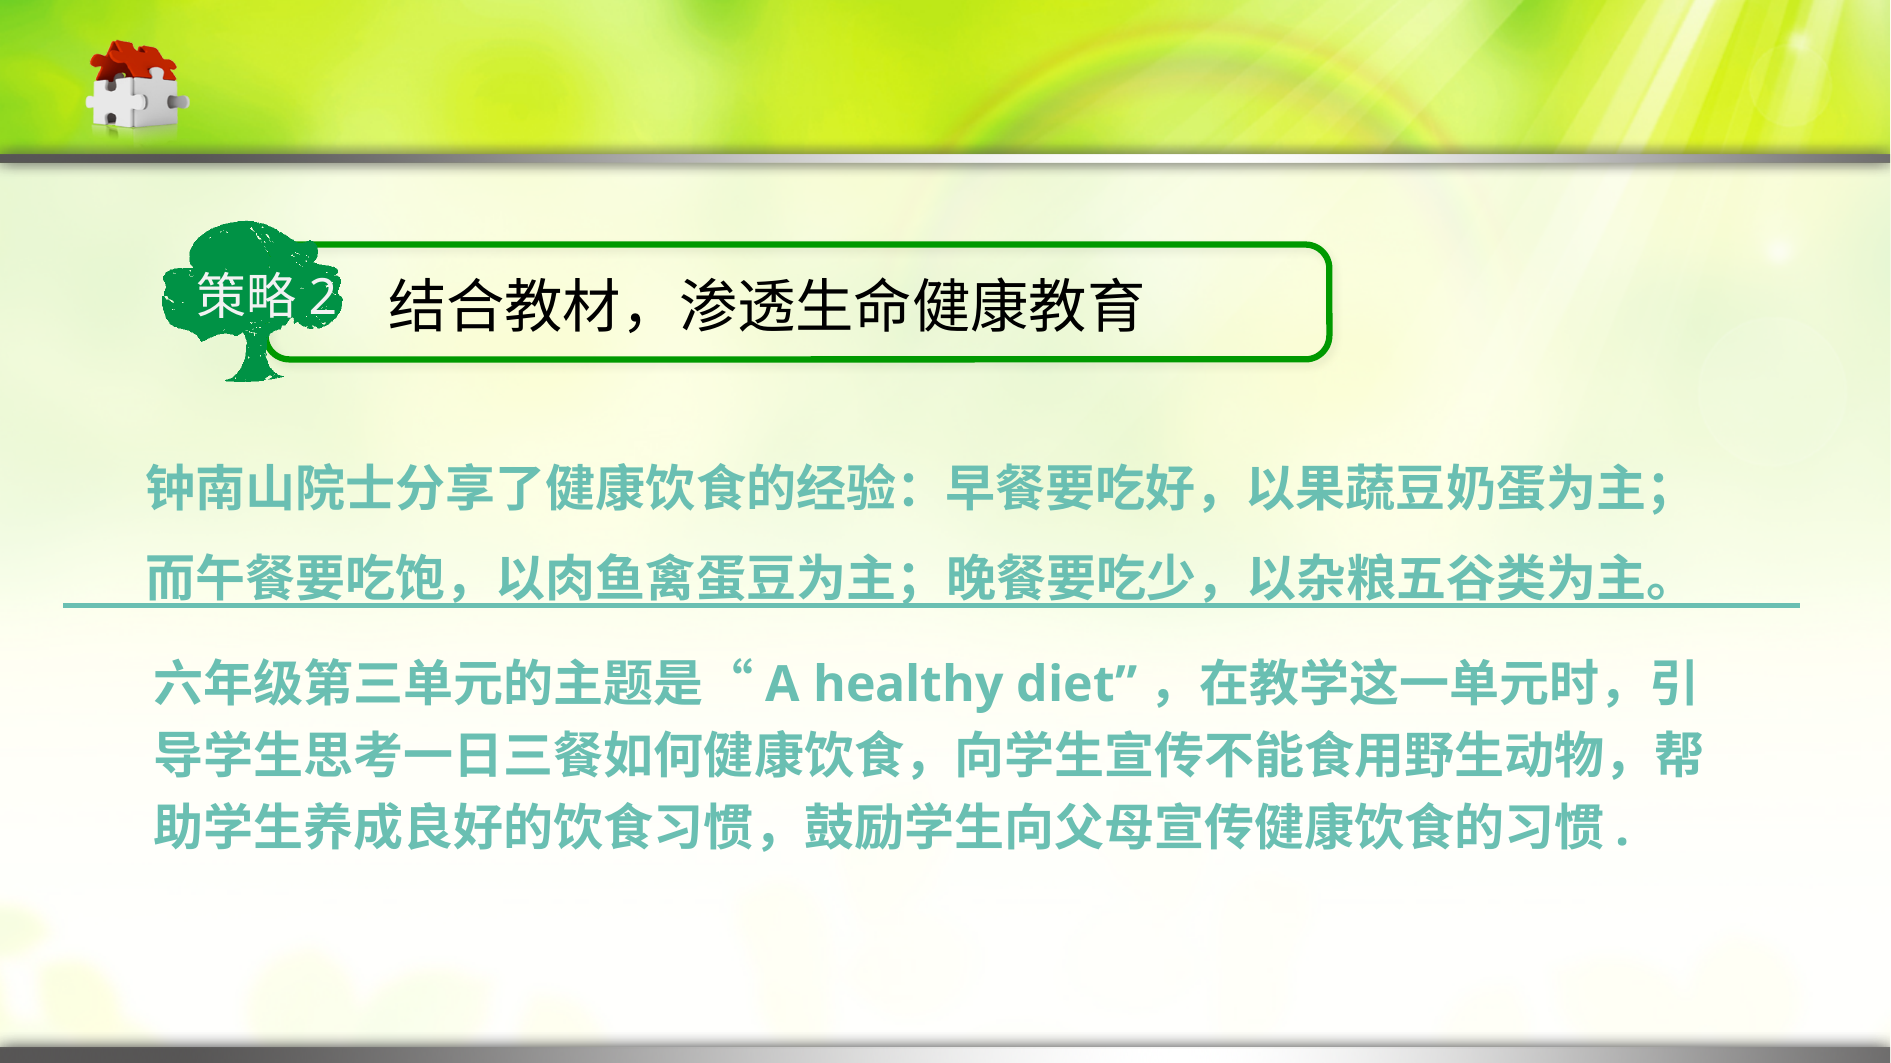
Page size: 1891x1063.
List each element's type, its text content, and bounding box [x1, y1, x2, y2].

text_box 六年级第三单元的主题是“A healthy diet”，在教学这一单元时，引导学生思考一日三餐如何健康饮食，向学生宣传不能食用野生动物，帮助学生养成良好的饮食习惯，鼓励学生向父母宣传健康饮食的习惯. [139, 631, 1720, 863]
text_box 钟南山院士分享了健康饮食的经验：早餐要吃好，以果蔬豆奶蛋为主；而午餐要吃饱，以肉鱼禽蛋豆为主；晚餐要吃少，以杂粮五谷类为主。 [131, 418, 1698, 605]
text_box 钟南山院士分享了健康饮食的经验：早餐要吃好，以果蔬豆奶蛋为主；而午餐要吃饱，以肉鱼禽蛋豆为主；晚餐要吃少，以杂粮五谷类为主。 [131, 606, 1698, 614]
picture [0, 0, 1891, 1063]
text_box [157, 219, 1346, 392]
